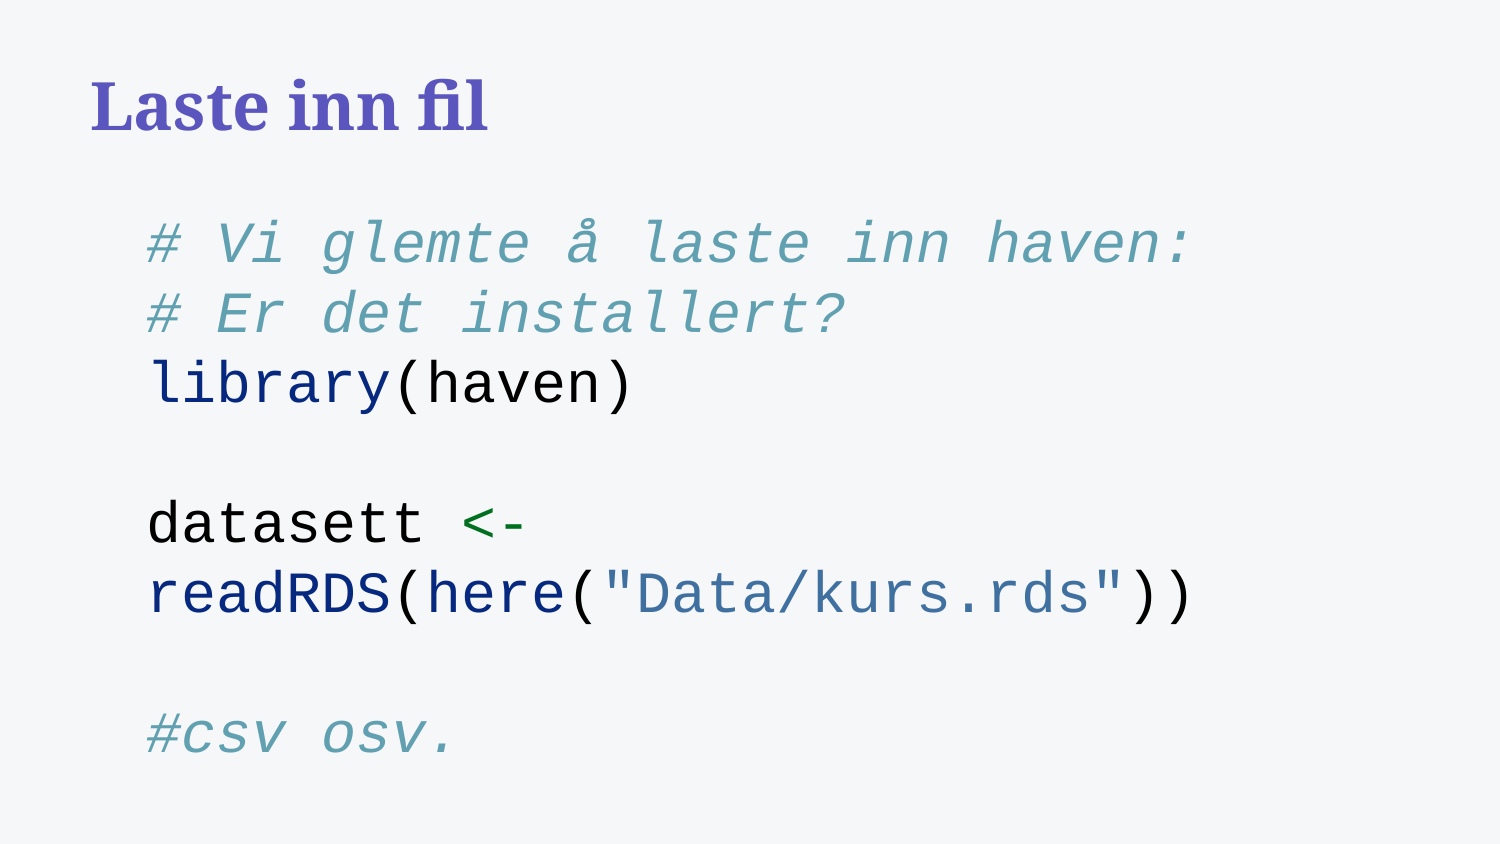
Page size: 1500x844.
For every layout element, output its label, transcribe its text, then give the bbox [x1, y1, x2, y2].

list # Vi glemte å laste inn haven: # Er det installert? library(haven) datasett <- readRDS(here("Data/kurs.rds")) #csv osv. [75, 196, 1425, 754]
title Laste inn fil [75, 33, 1425, 175]
